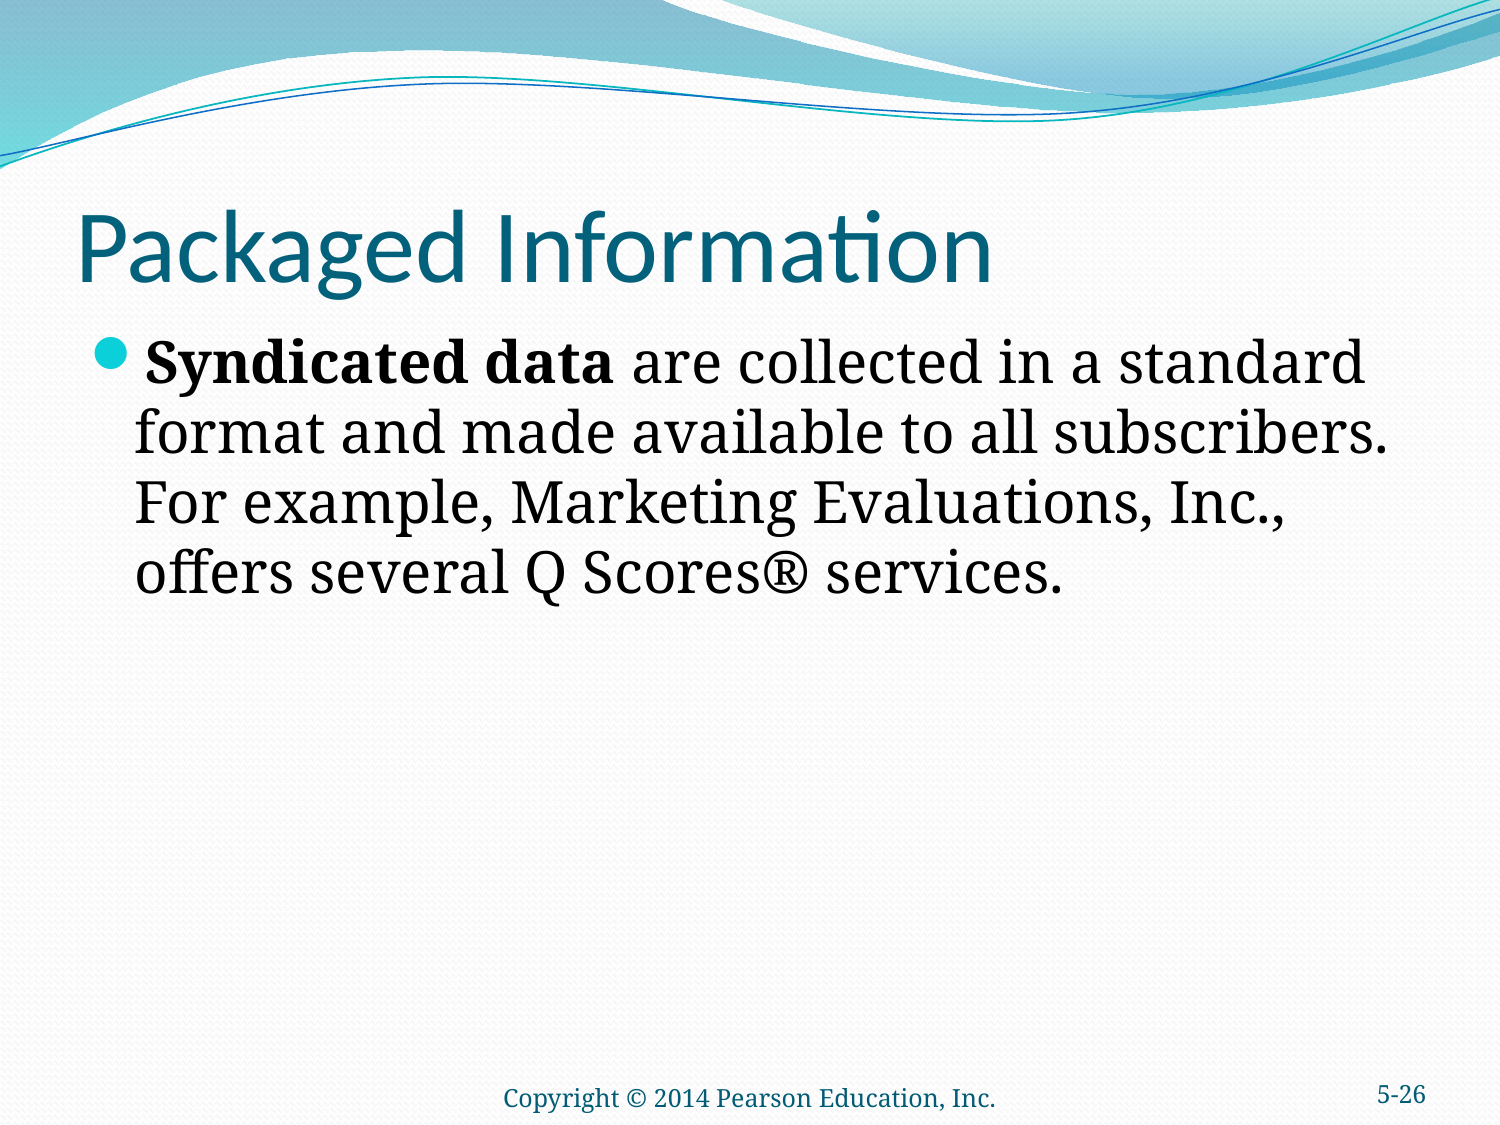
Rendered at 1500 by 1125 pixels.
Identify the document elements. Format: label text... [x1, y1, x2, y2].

title Packaged Information [74, 115, 1426, 304]
list Syndicated data are collected in a standard format and made available to all subscribers. For example, Marketing Evaluations, Inc., offers several Q Scores® services. [74, 317, 1426, 1038]
